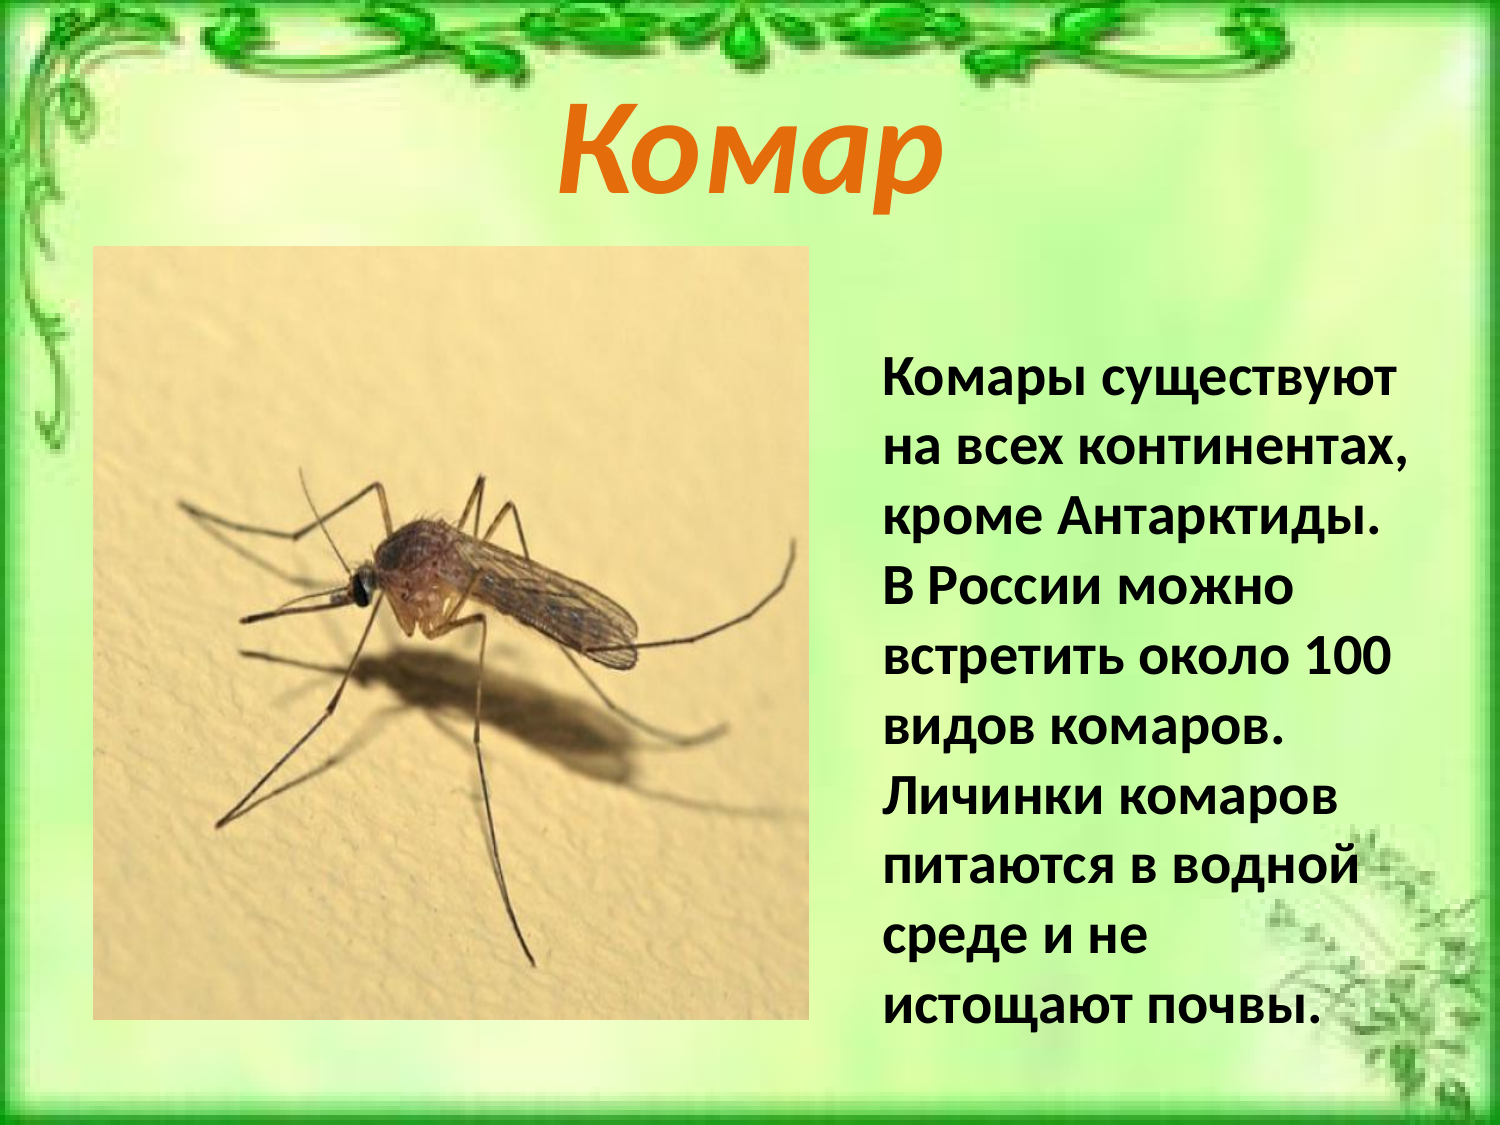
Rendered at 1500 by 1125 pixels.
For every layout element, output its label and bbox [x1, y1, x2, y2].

picture [93, 245, 809, 1020]
list [0, 0, 1500, 1125]
